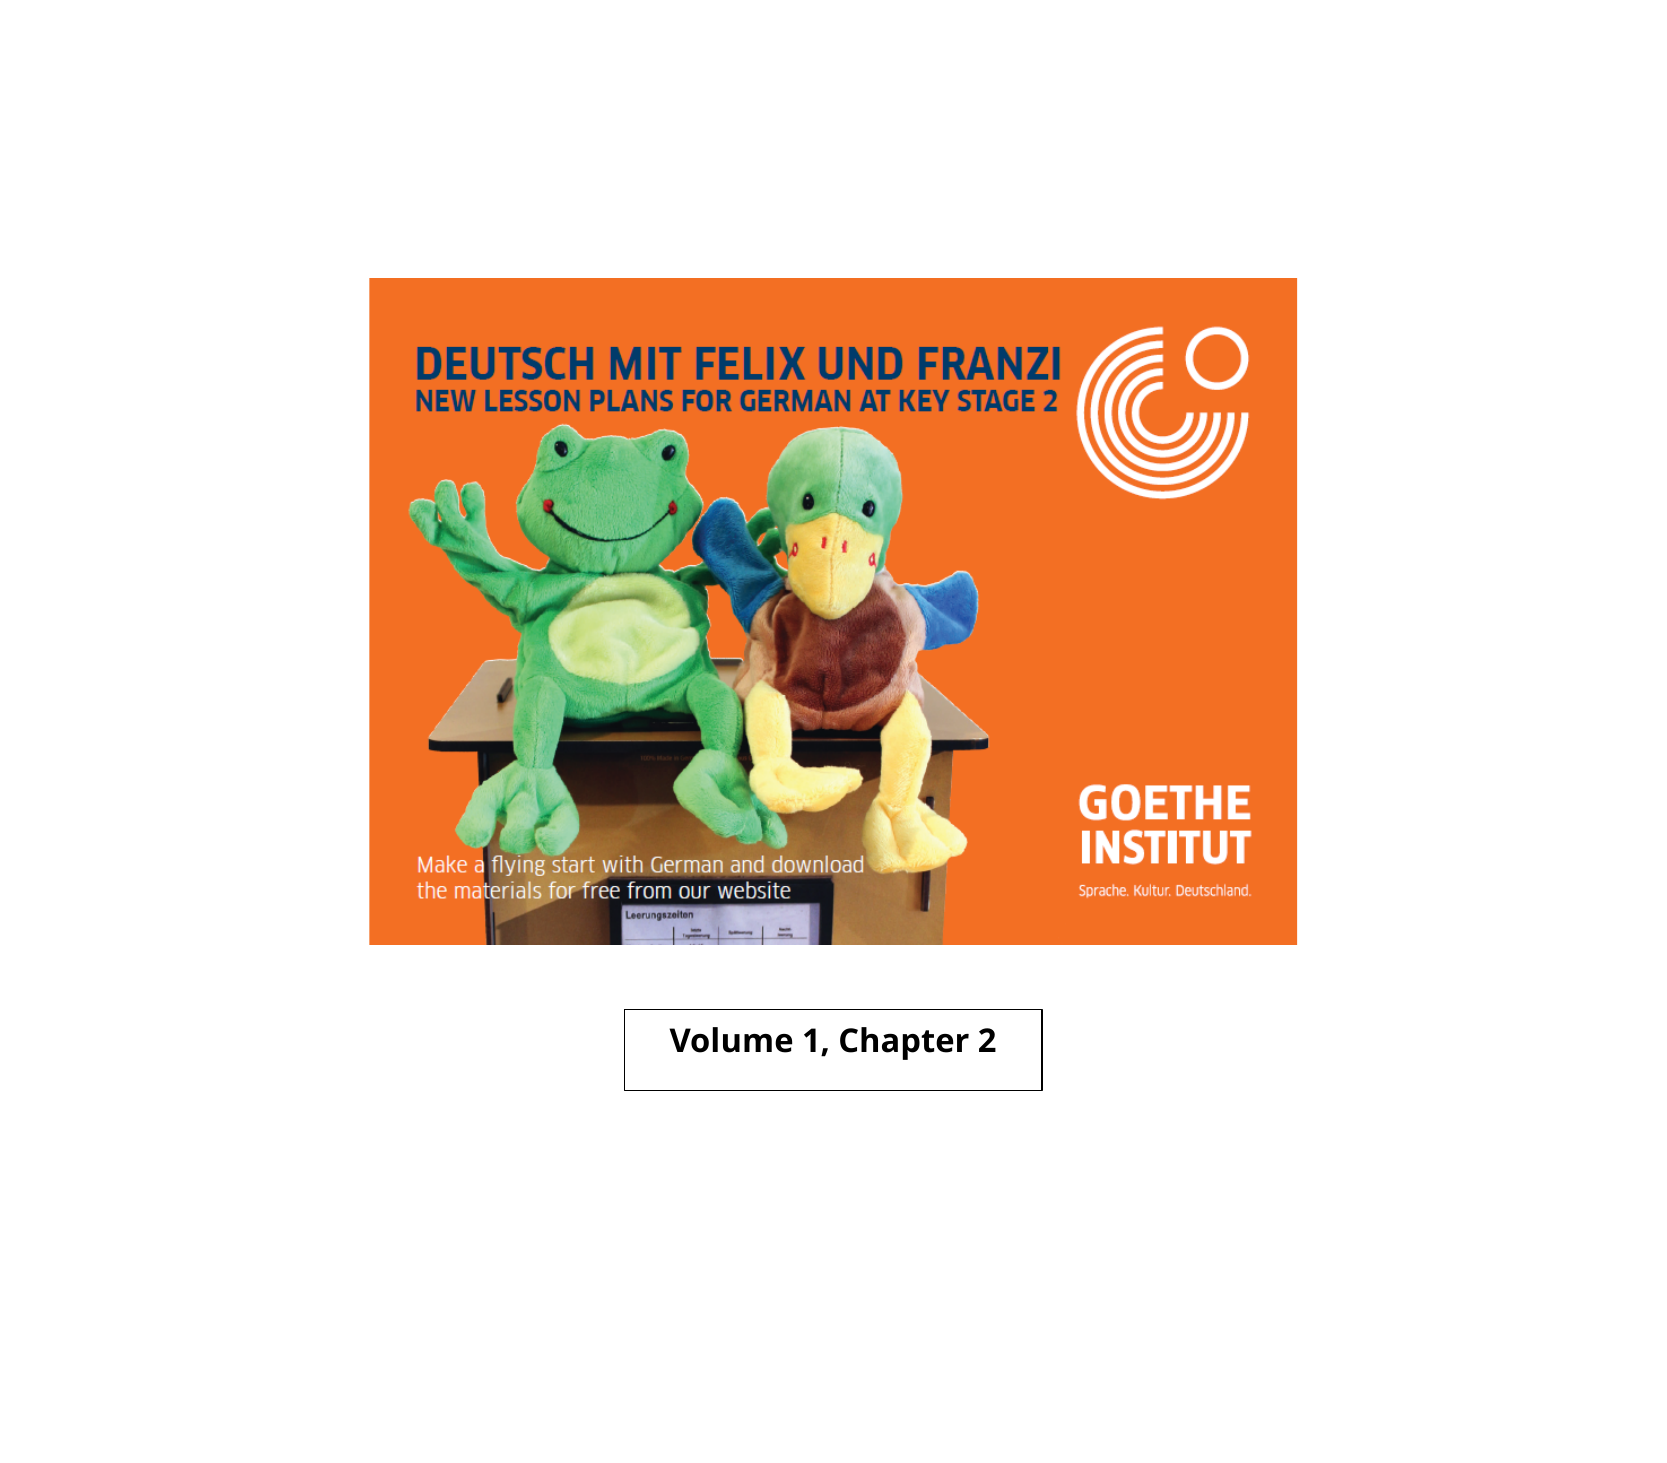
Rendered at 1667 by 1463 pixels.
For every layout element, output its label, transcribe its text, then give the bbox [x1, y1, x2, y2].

picture [369, 278, 1298, 945]
text_box Volume 1, Chapter 2 [624, 1009, 1042, 1091]
